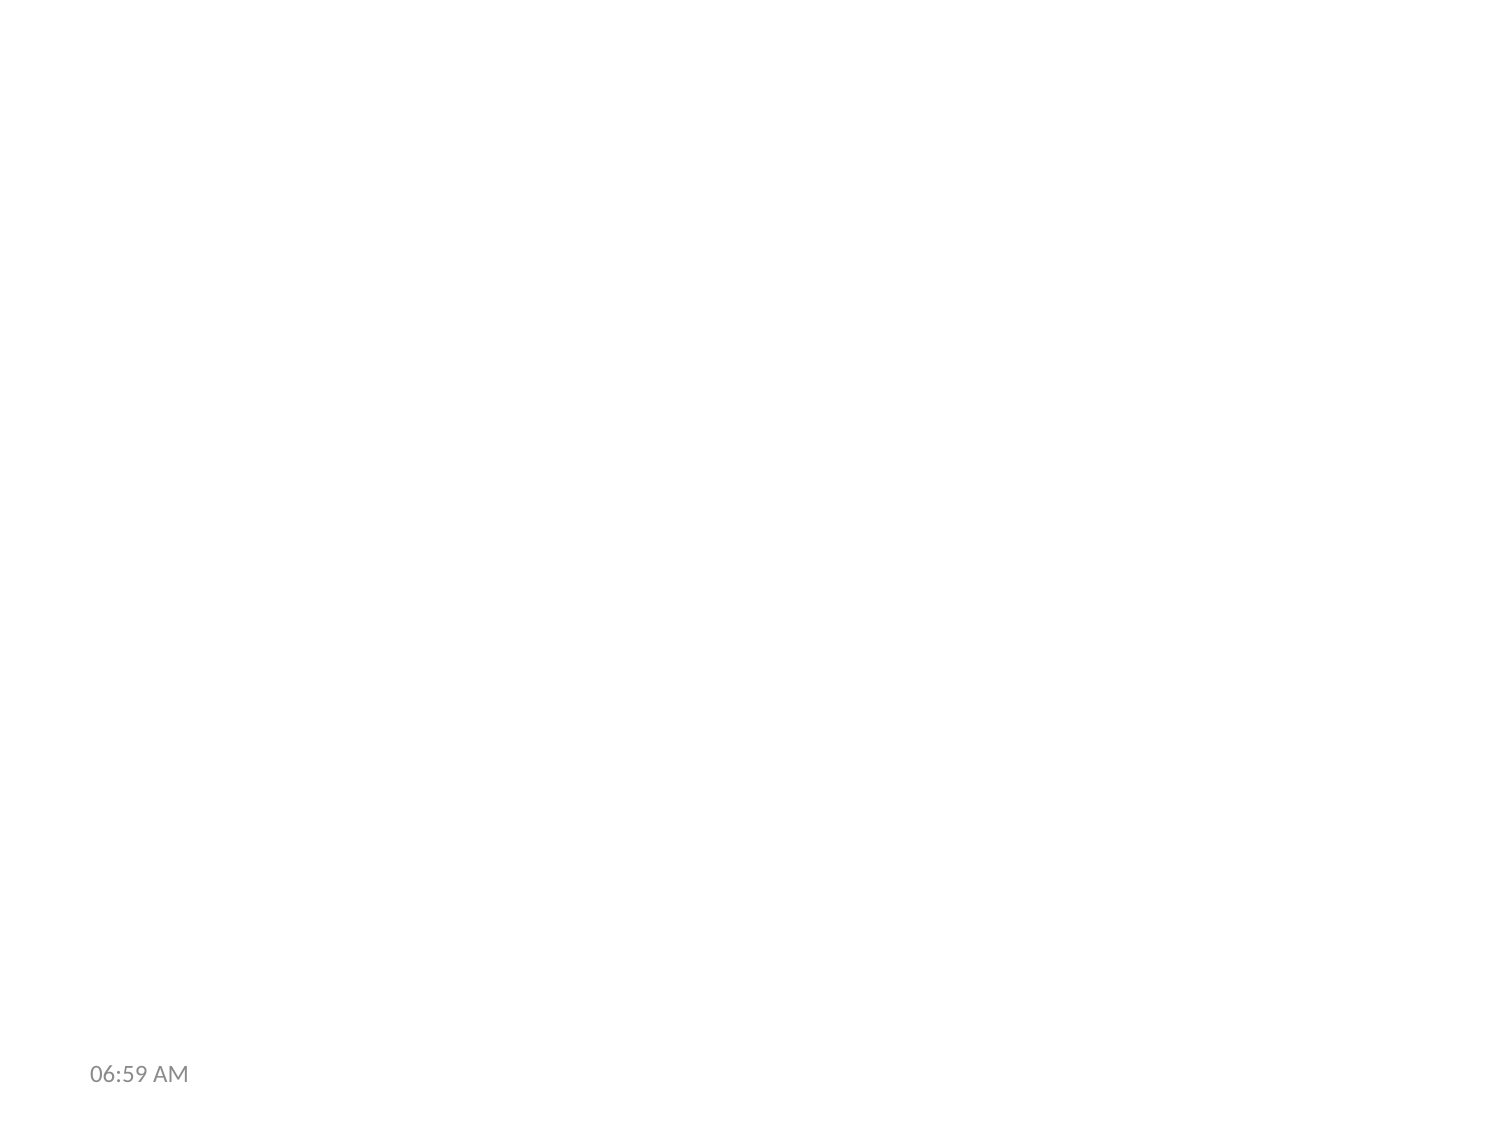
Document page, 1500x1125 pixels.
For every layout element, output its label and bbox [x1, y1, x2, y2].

slide_number [75, 1042, 425, 1103]
